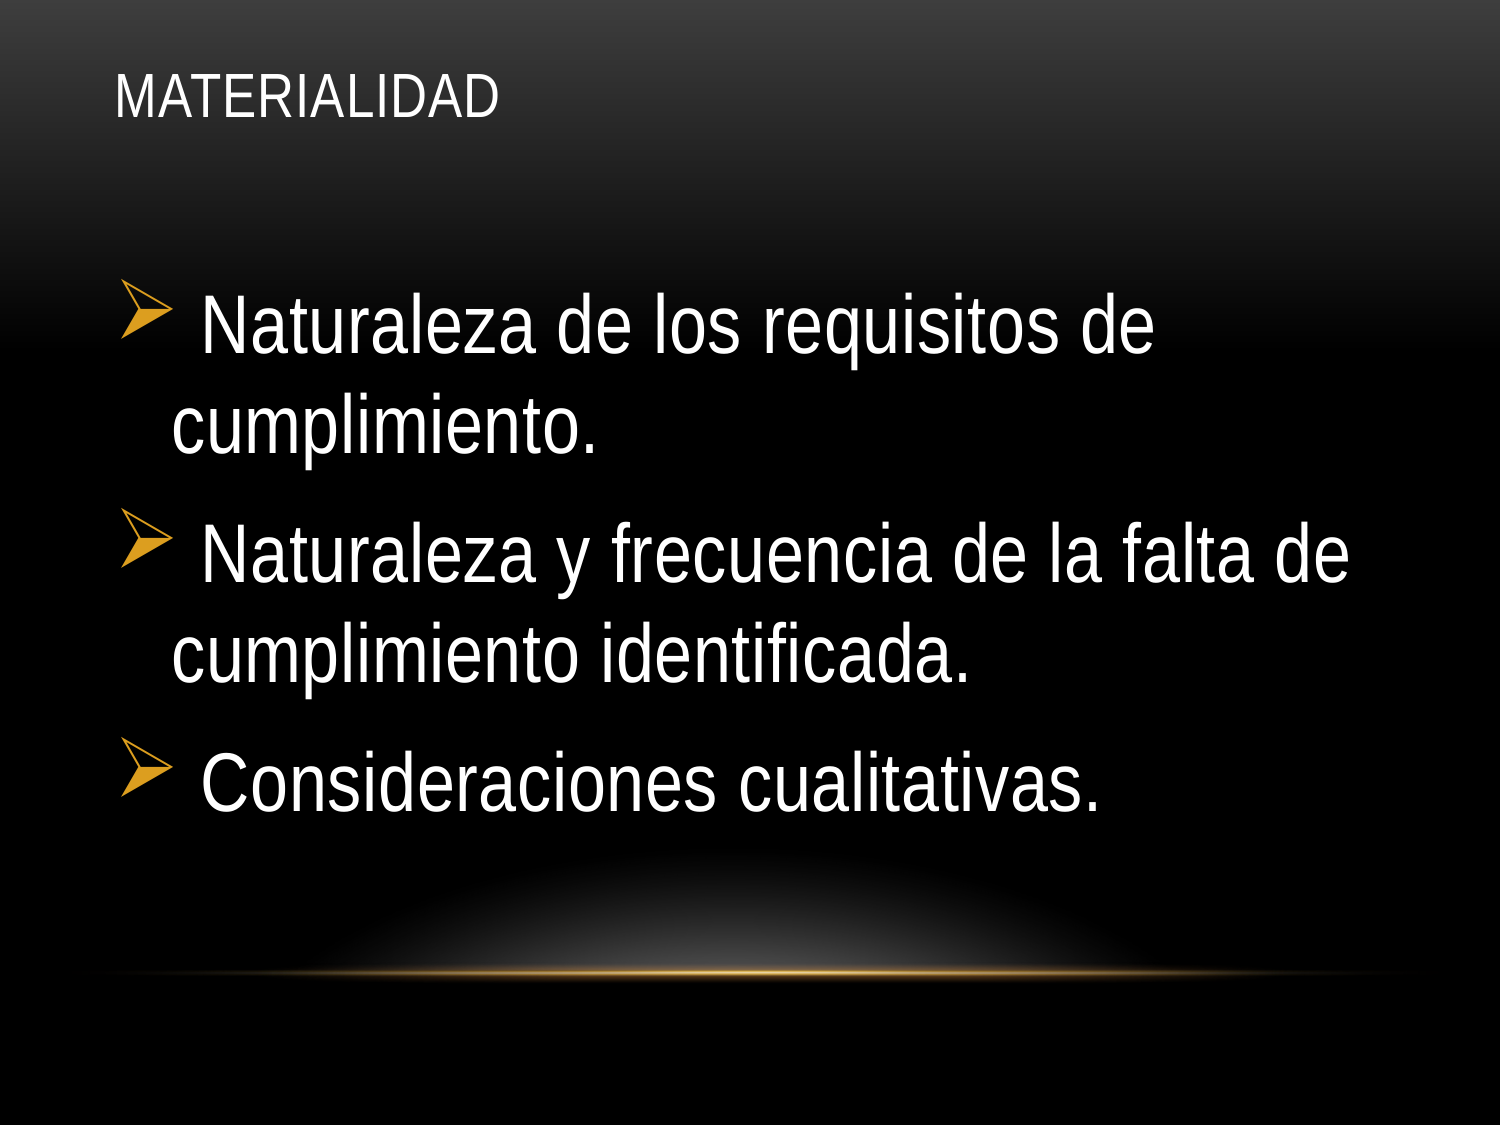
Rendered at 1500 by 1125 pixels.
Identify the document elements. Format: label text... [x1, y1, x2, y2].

picture [0, 0, 1500, 1125]
title MATERIALIDAD [99, 45, 1400, 138]
list Naturaleza de los requisitos de cumplimiento. Naturaleza y frecuencia de la falta de cumplimiento identificada. Consideraciones cualitativas. [99, 262, 1400, 938]
